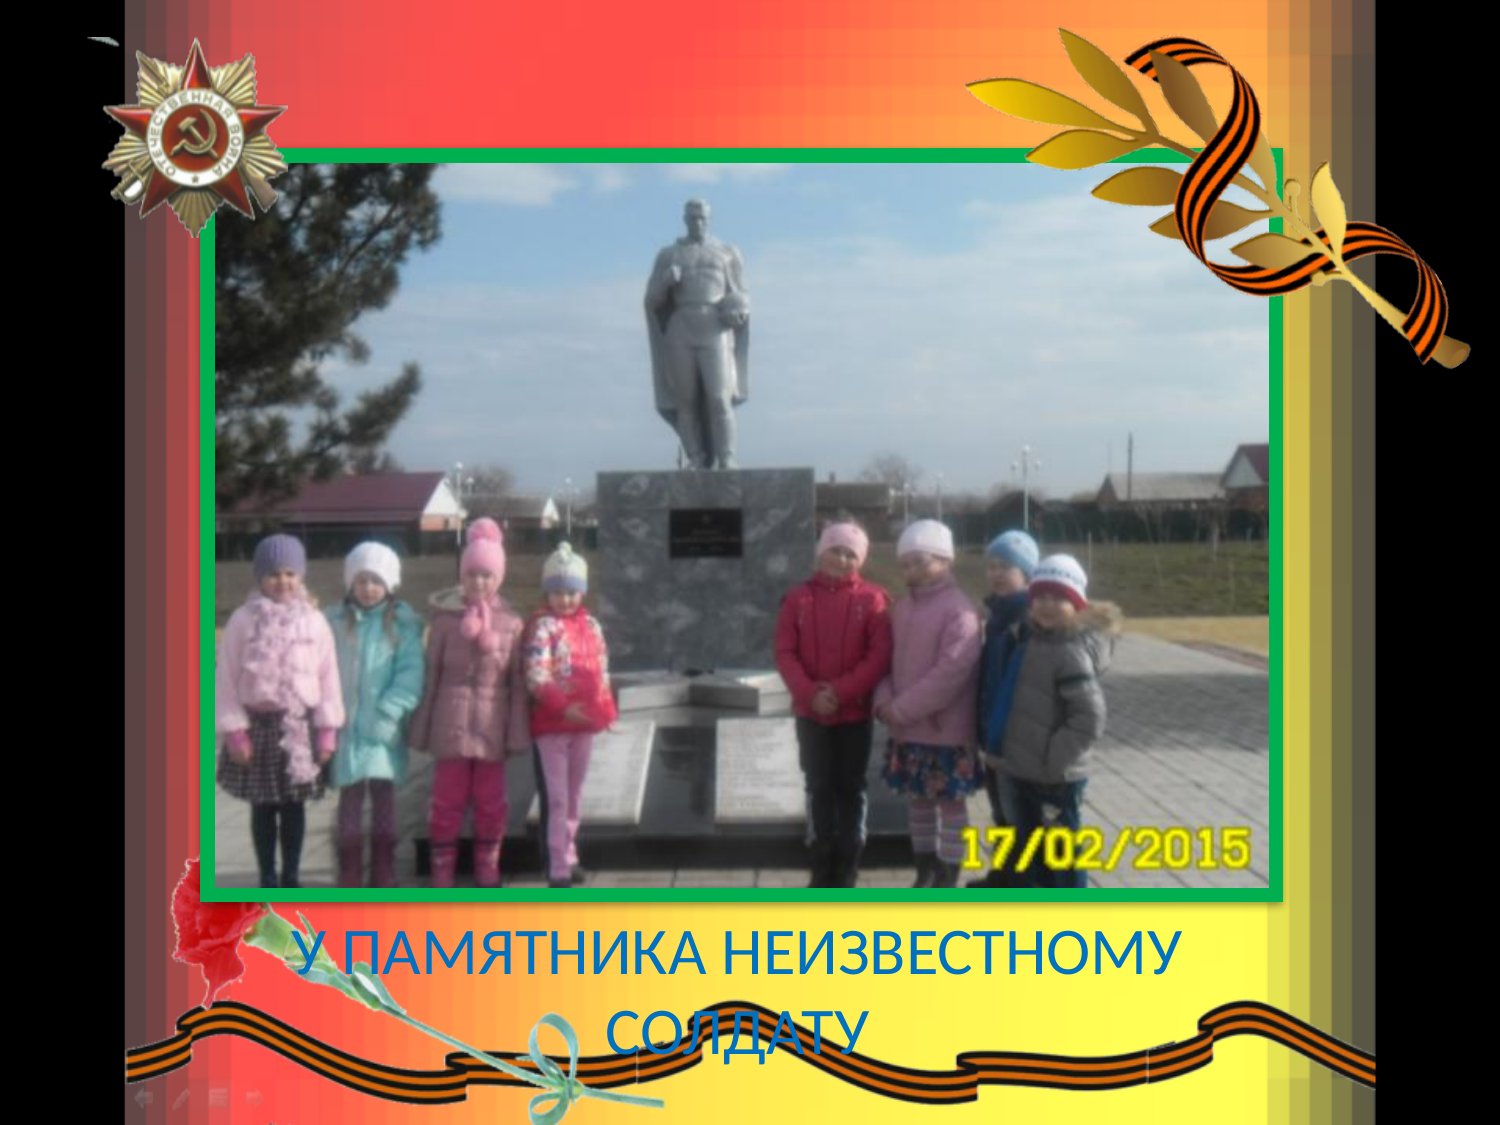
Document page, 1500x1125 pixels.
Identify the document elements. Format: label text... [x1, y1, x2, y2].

subtitle У ПАМЯТНИКА НЕИЗВЕСТНОМУ СОЛДАТУ [212, 900, 1263, 1088]
picture [0, 0, 1500, 1125]
